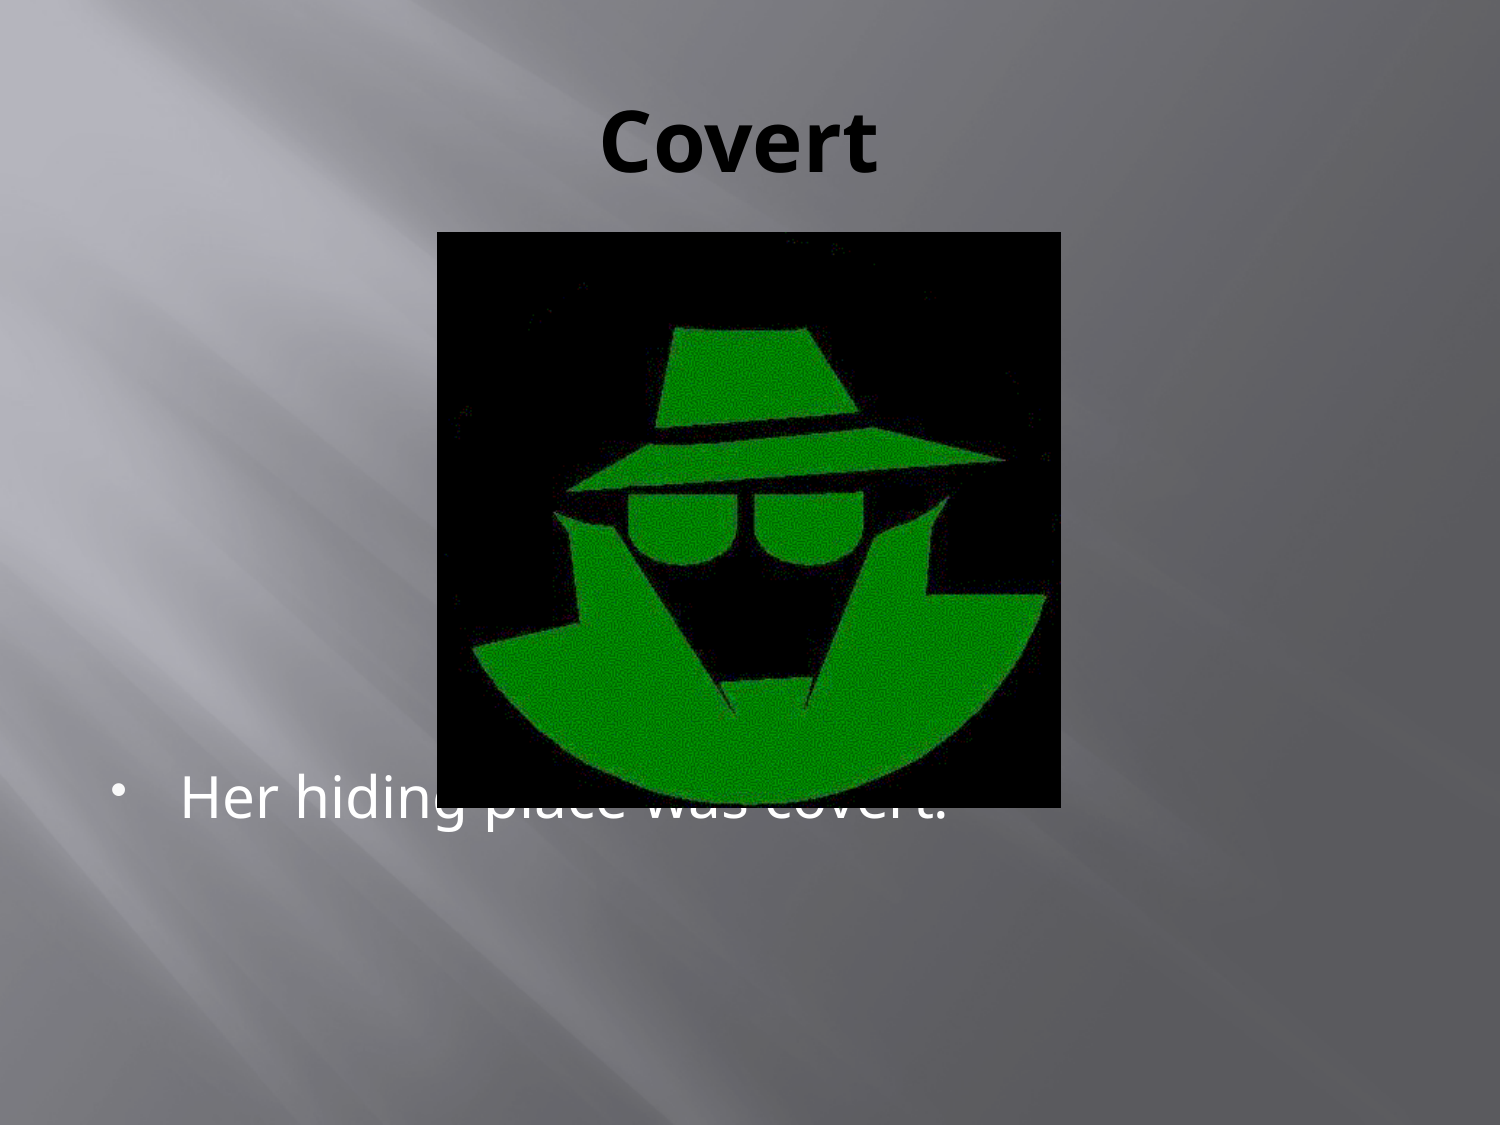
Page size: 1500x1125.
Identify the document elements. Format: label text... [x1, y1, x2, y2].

picture [437, 232, 1061, 808]
list Her hiding place was covert. [75, 262, 1425, 1035]
title Covert [75, 45, 1425, 233]
